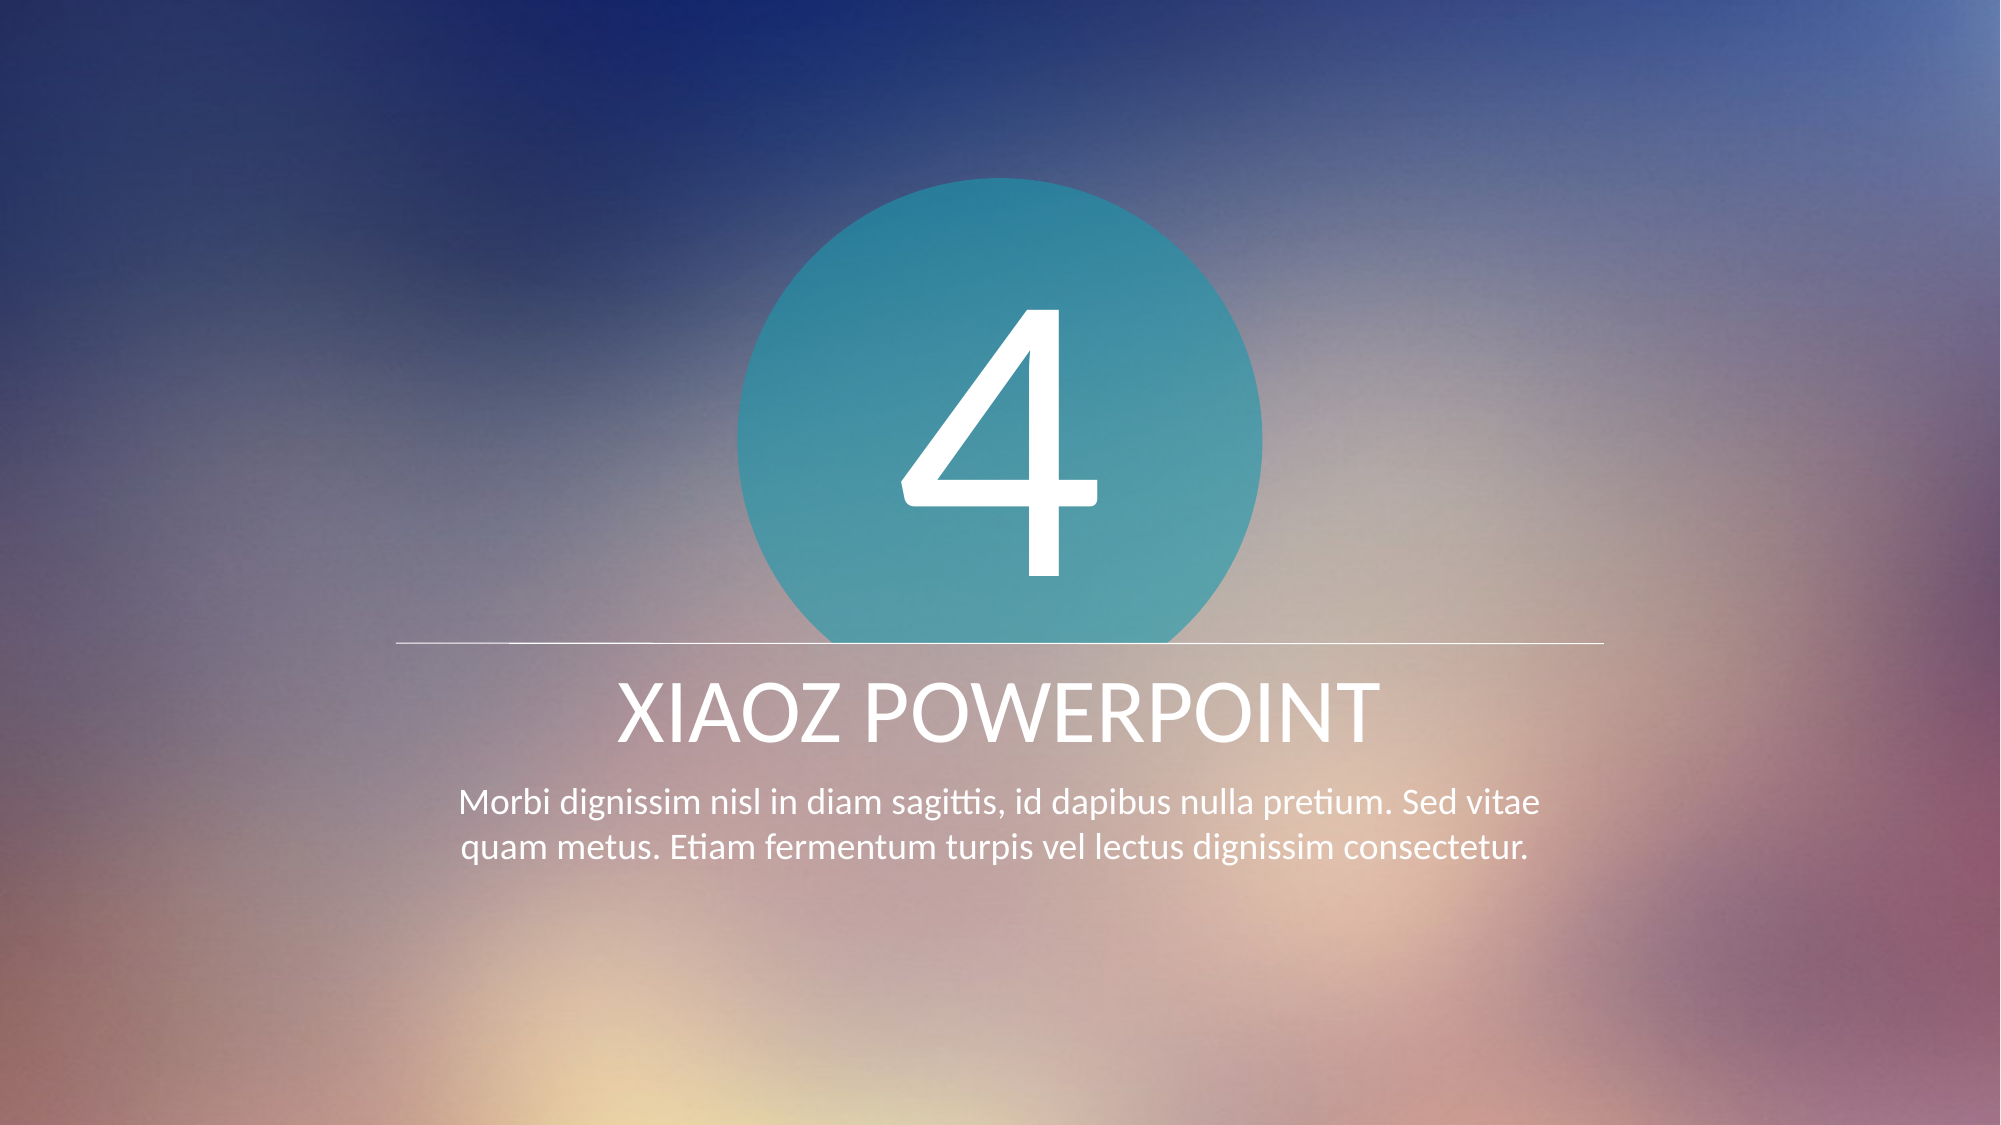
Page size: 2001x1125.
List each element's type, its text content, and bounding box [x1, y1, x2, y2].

text_box Morbi dignissim nisl in diam sagittis, id dapibus nulla pretium. Sed vitae quam metus. Etiam fermentum turpis vel lectus dignissim consectetur. [434, 769, 1566, 875]
text_box 4 [736, 177, 1264, 642]
text_box XIAOZ POWERPOINT [278, 643, 1722, 768]
picture [0, 0, 2001, 1125]
